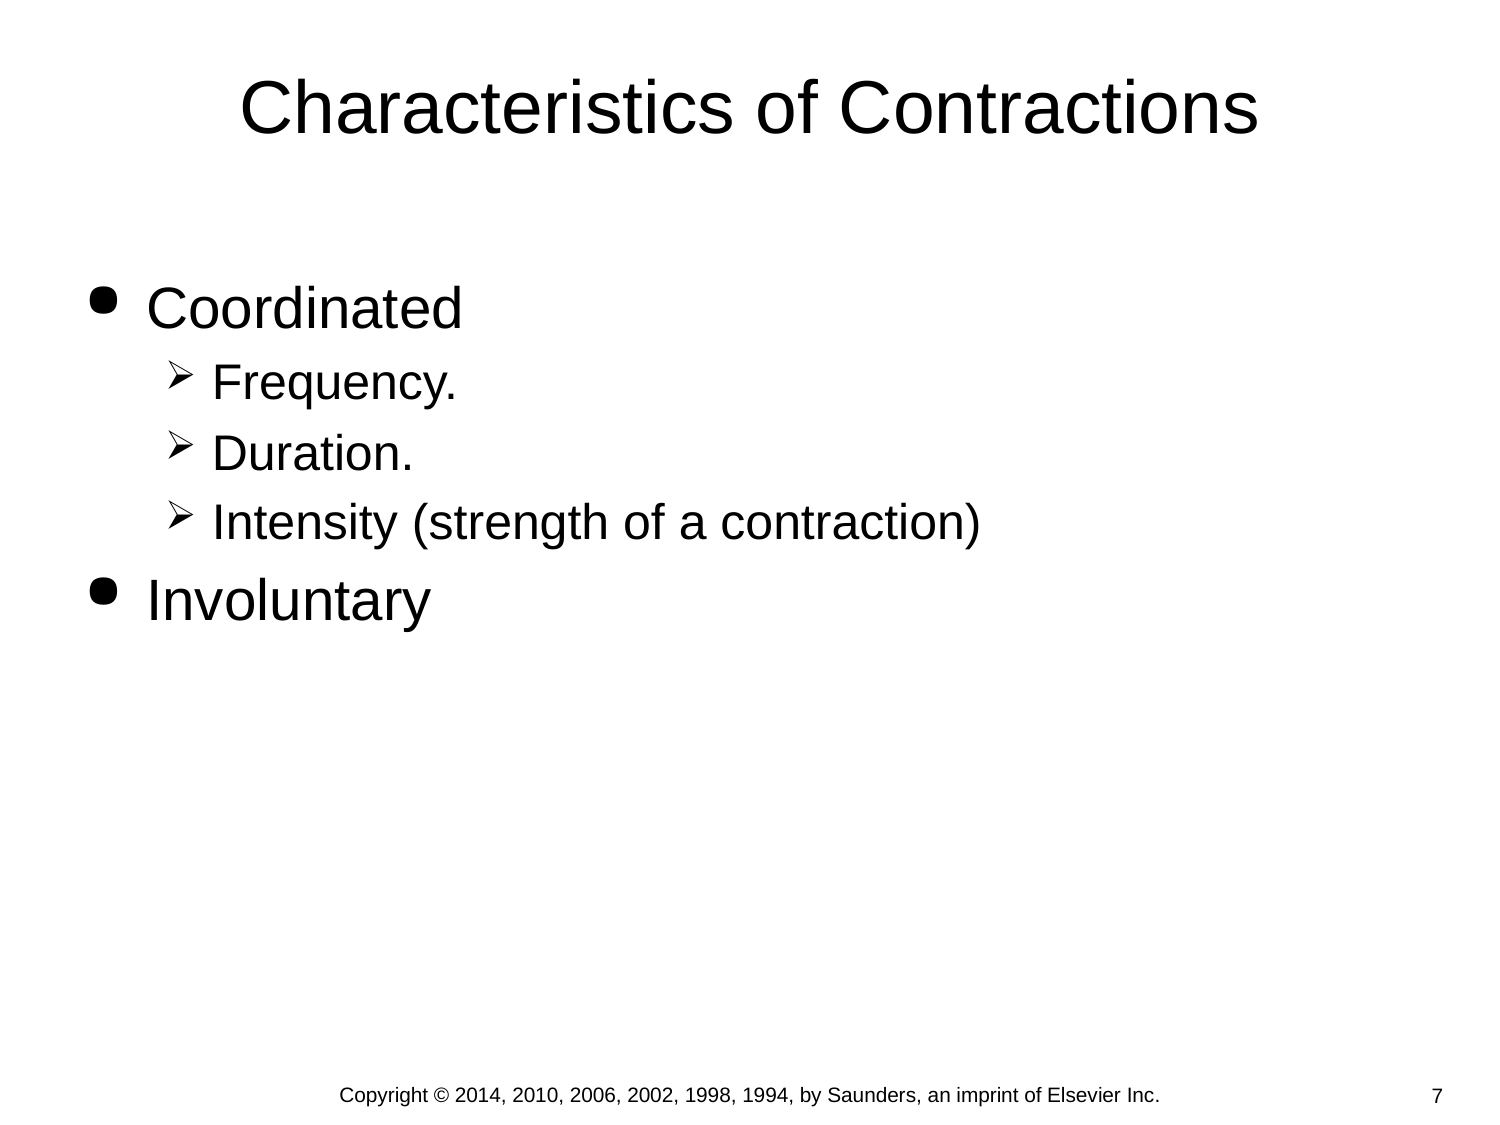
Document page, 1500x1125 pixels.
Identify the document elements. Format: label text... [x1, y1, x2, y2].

title Characteristics of Contractions [75, 45, 1425, 163]
footer Copyright © 2014, 2010, 2006, 2002, 1998, 1994, by Saunders, an imprint of Elsevier Inc. [187, 1062, 1313, 1125]
list Coordinated Frequency. Duration. Intensity (strength of a contraction) Involuntary [75, 262, 1425, 1005]
text_box 7 [1399, 1065, 1475, 1125]
